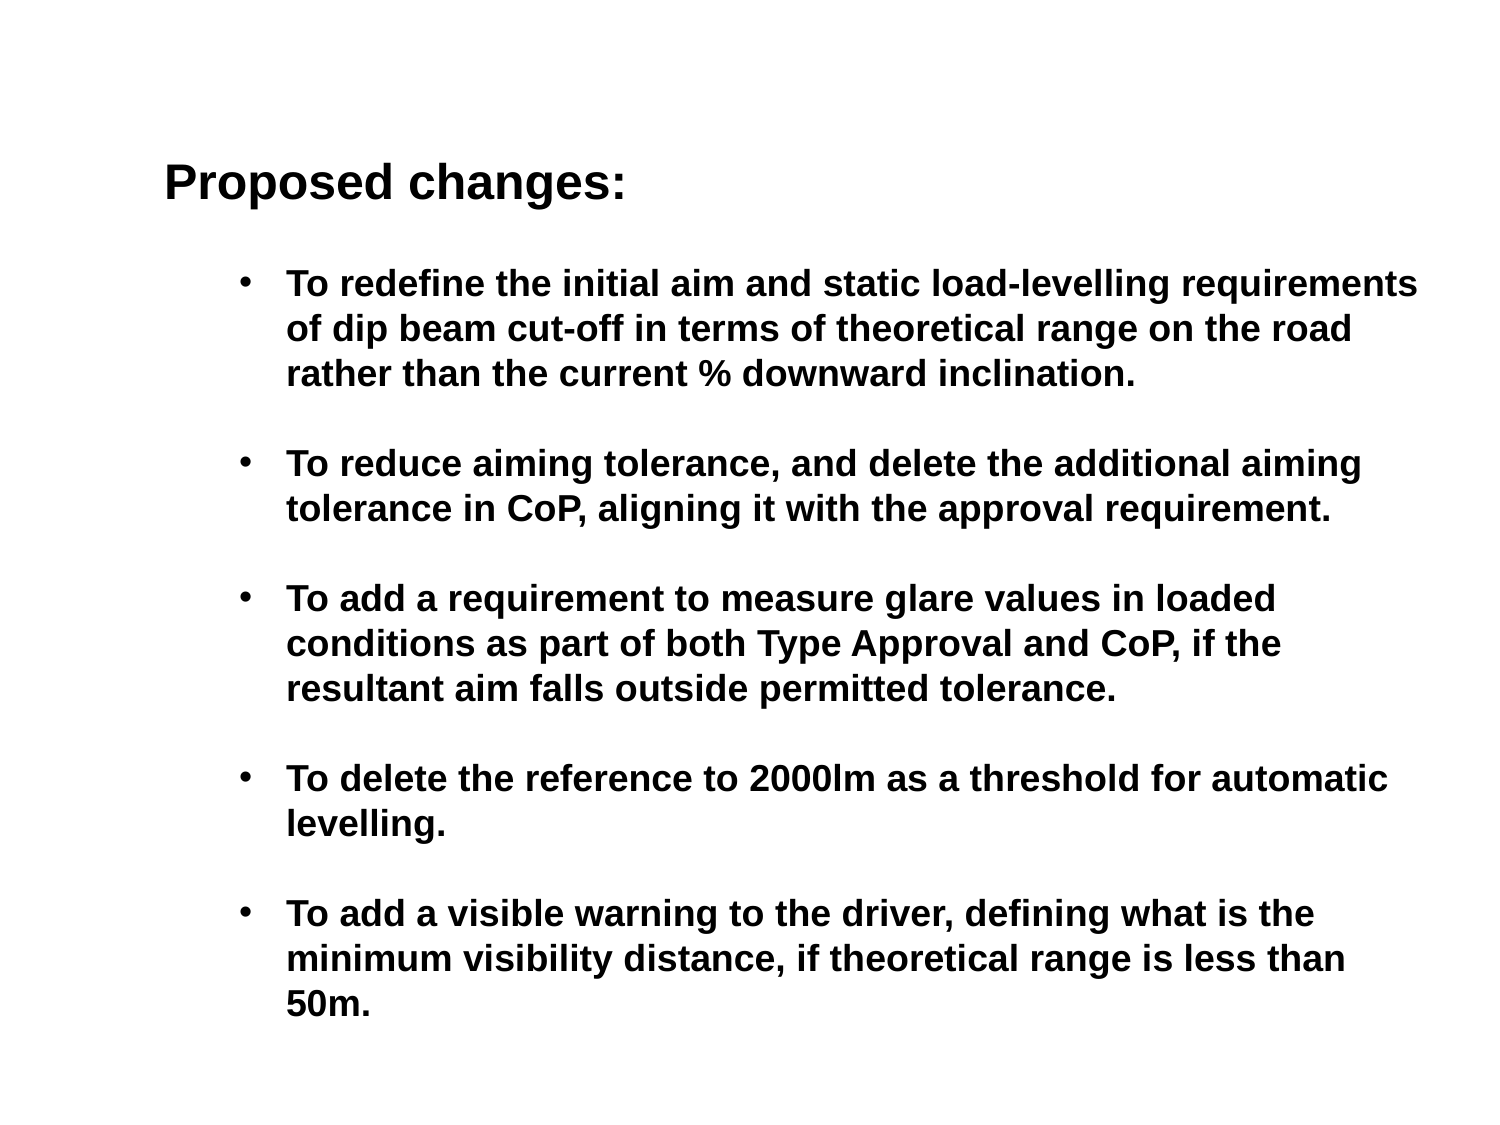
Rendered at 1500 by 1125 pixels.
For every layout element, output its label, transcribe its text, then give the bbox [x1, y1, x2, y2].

text_box Proposed changes: To redefine the initial aim and static load-levelling requirements of dip beam cut-off in terms of theoretical range on the road rather than the current % downward inclination. To reduce aiming tolerance, and delete the additional aiming tolerance in CoP, aligning it with the approval requirement. To add a requirement to measure glare values in loaded conditions as part of both Type Approval and CoP, if the resultant aim falls outside permitted tolerance. To delete the reference to 2000lm as a threshold for automatic levelling. To add a visible warning to the driver, defining what is the minimum visibility distance, if theoretical range is less than 50m. [149, 141, 1437, 1032]
